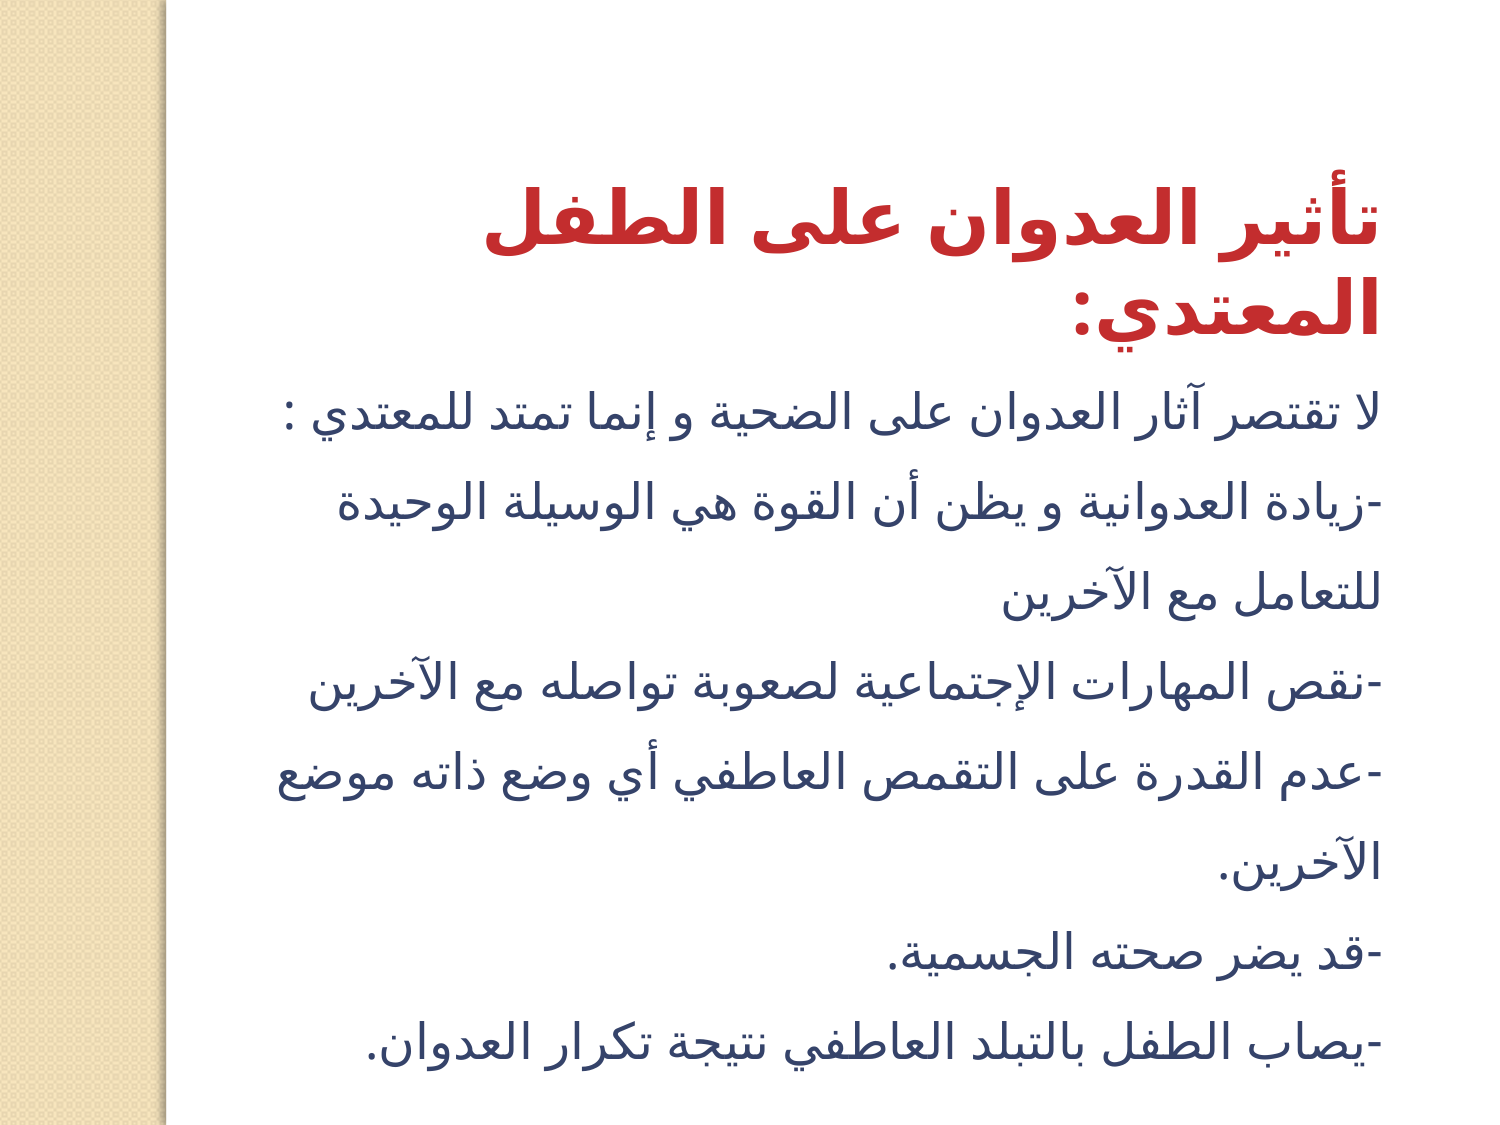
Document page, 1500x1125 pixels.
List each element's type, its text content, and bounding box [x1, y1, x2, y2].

text_box تأثير العدوان على الطفل المعتدي: لا تقتصر آثار العدوان على الضحية و إنما تمتد للمعتدي : -زيادة العدوانية و يظن أن القوة هي الوسيلة الوحيدة للتعامل مع الآخرين -نقص المهارات الإجتماعية لصعوبة تواصله مع الآخرين -عدم القدرة على التقمص العاطفي أي وضع ذاته موضع الآخرين. -قد يضر صحته الجسمية. -يصاب الطفل بالتبلد العاطفي نتيجة تكرار العدوان. [237, 162, 1399, 1078]
